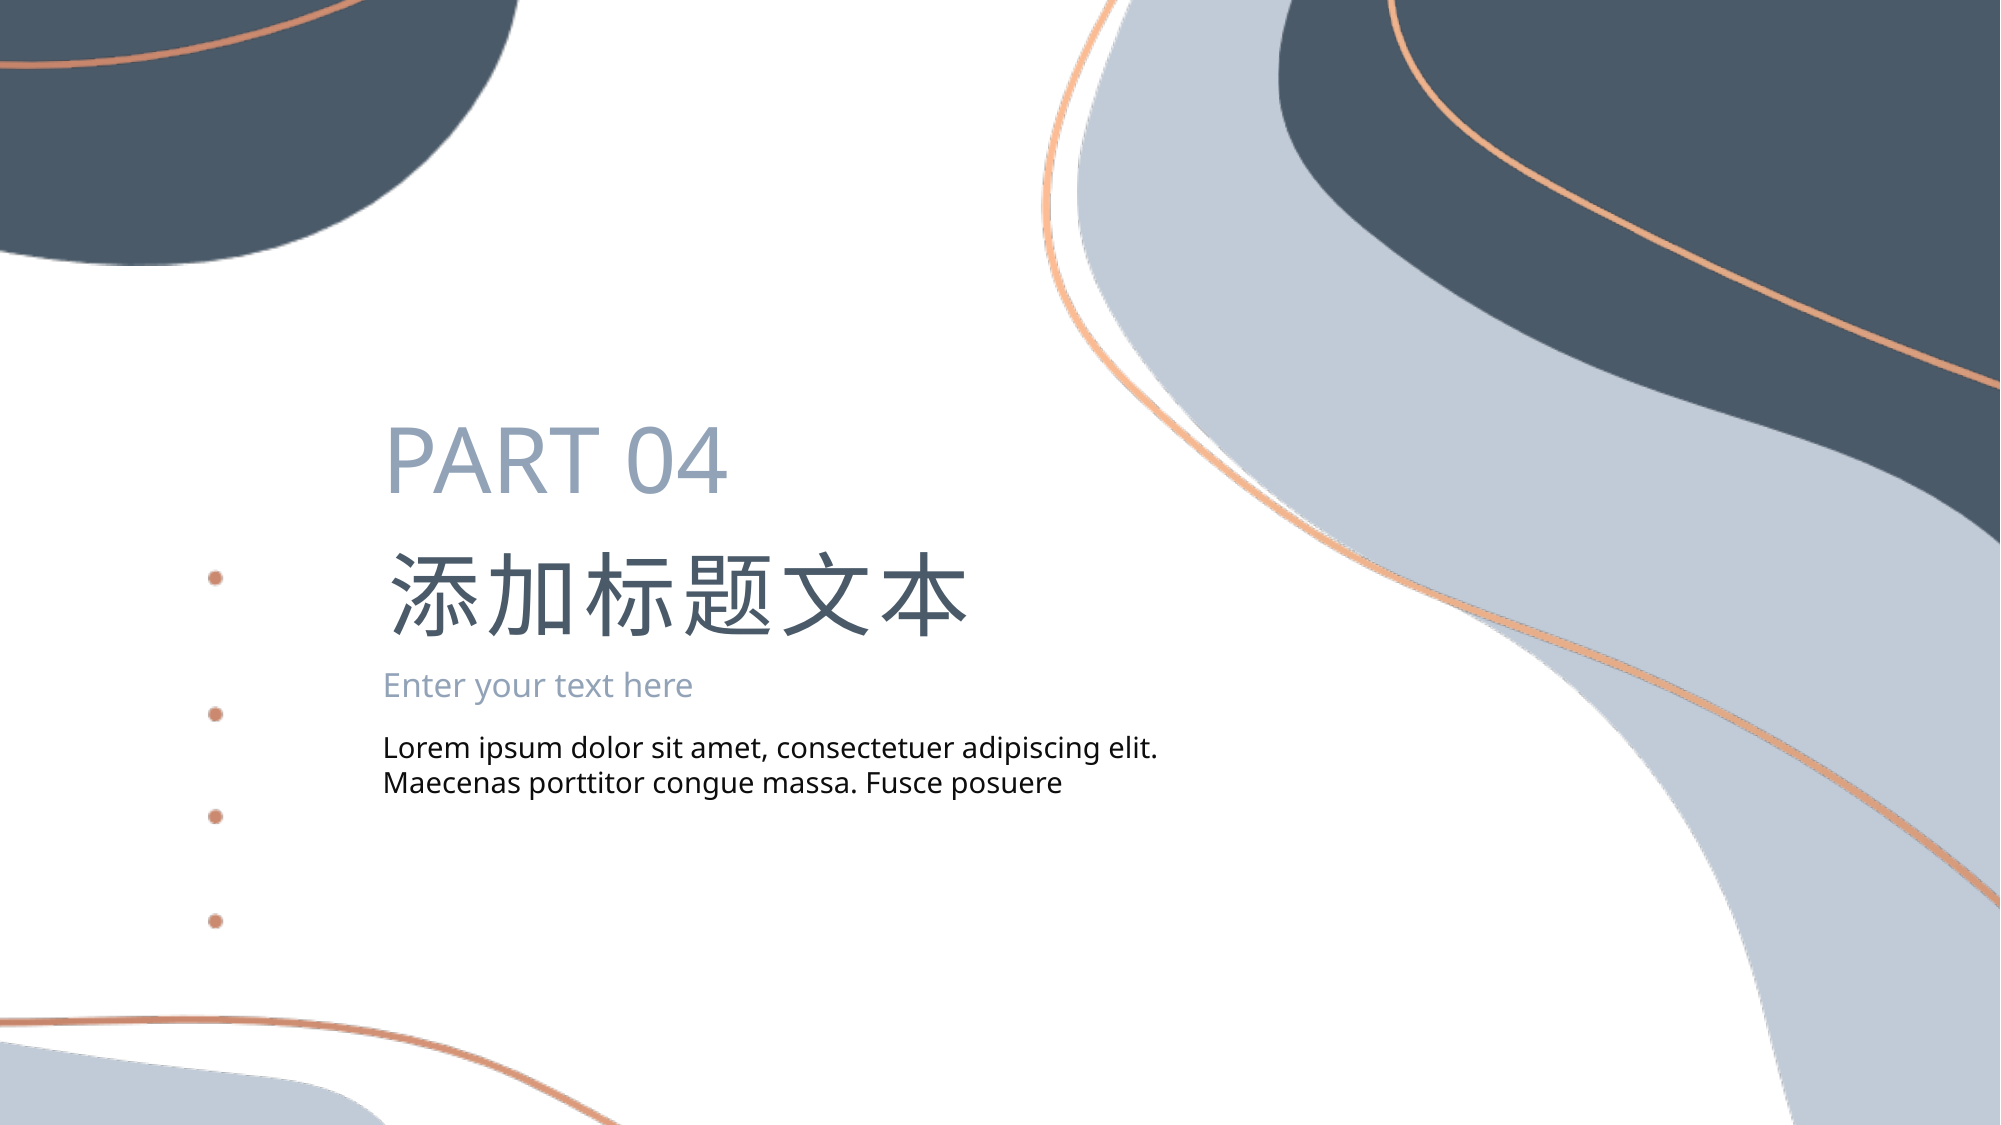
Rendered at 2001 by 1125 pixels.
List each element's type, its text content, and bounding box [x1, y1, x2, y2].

text_box PART 04 [367, 394, 833, 520]
text_box Enter your text here [367, 656, 1012, 712]
picture [0, 0, 2000, 1125]
text_box Lorem ipsum dolor sit amet, consectetuer adipiscing elit. Maecenas porttitor congue massa. Fusce posuere [367, 722, 1282, 807]
text_box 添加标题文本 [373, 530, 986, 656]
